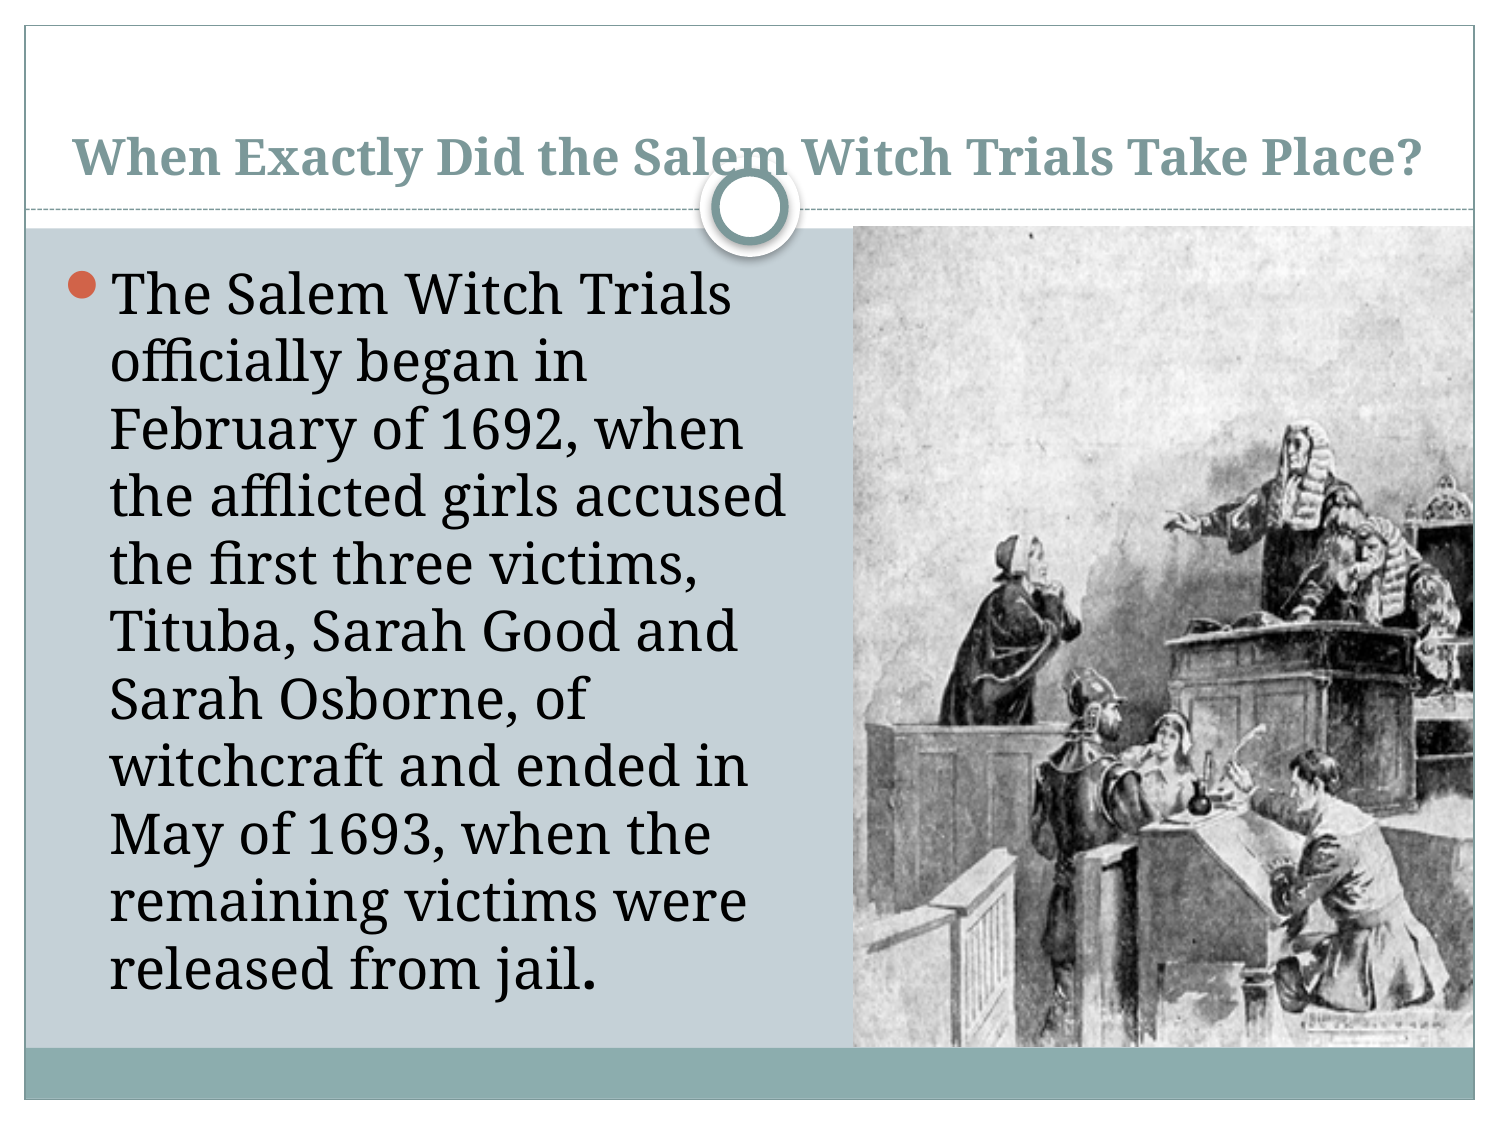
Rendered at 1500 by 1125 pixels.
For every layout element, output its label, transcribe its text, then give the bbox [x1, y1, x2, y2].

title When Exactly Did the Salem Witch Trials Take Place? [49, 68, 1450, 193]
picture [853, 226, 1473, 1048]
list The Salem Witch Trials officially began in February of 1692, when the afflicted girls accused the first three victims, Tituba, Sarah Good and Sarah Osborne, of witchcraft and ended in May of 1693, when the remaining victims were released from jail. [49, 250, 847, 1047]
